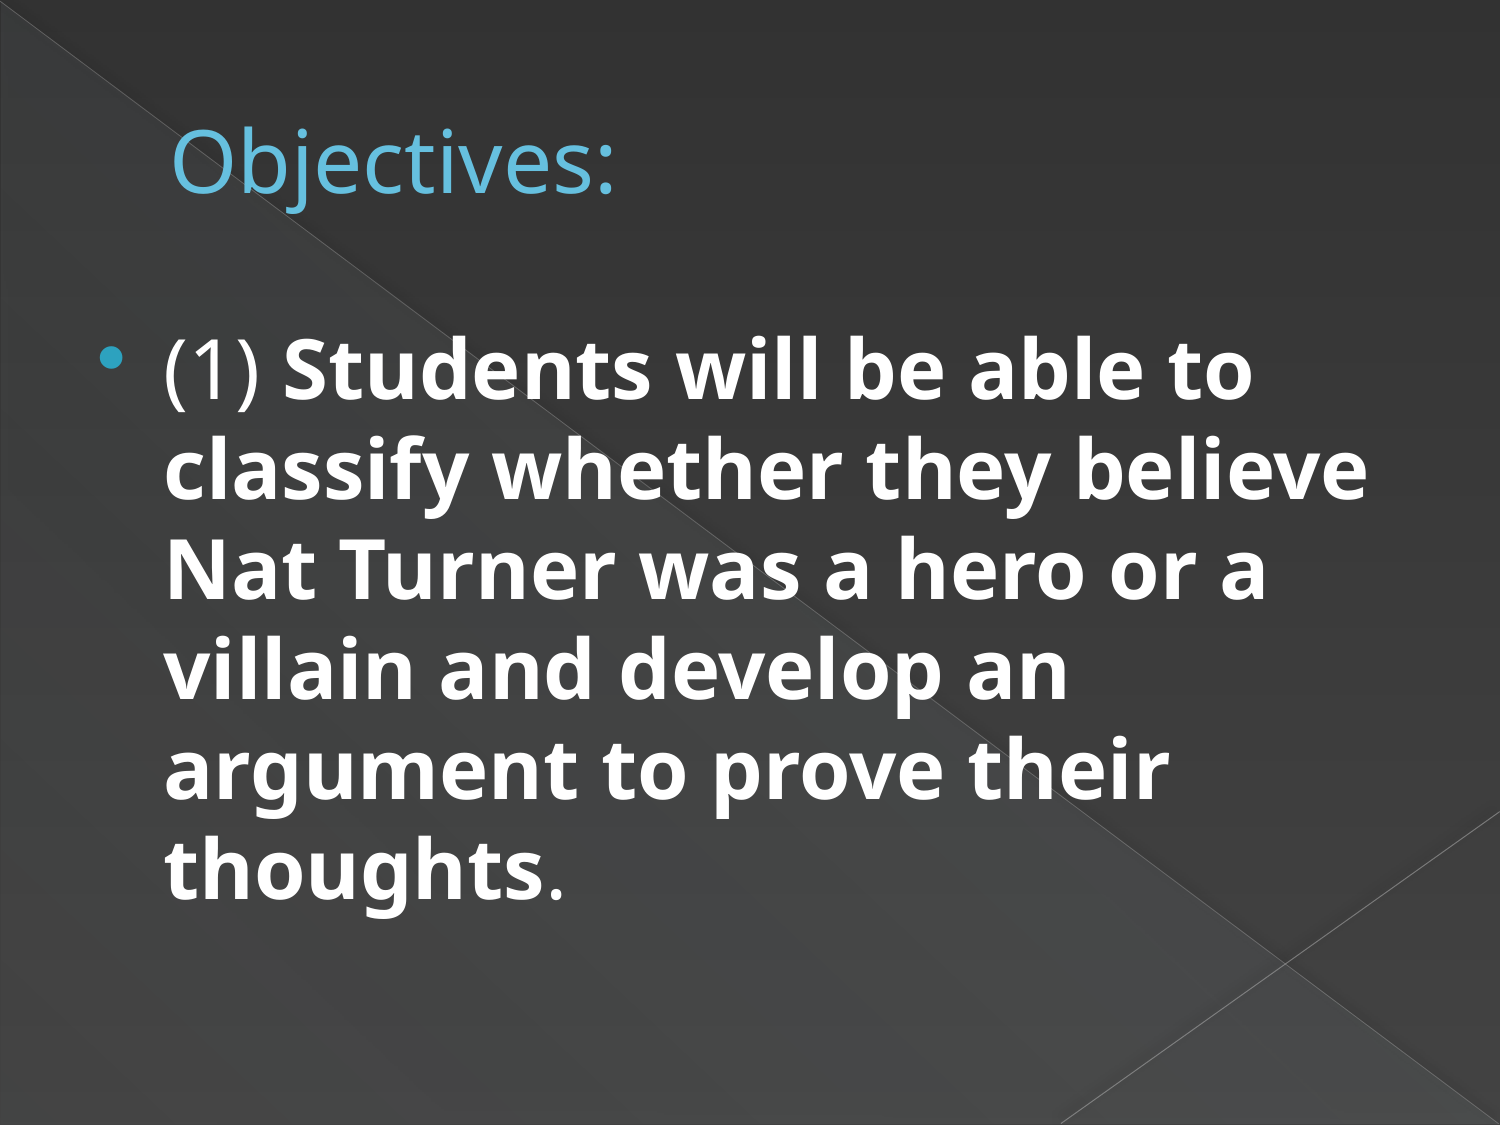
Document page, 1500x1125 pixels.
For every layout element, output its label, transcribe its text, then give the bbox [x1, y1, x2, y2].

list (1) Students will be able to classify whether they believe Nat Turner was a hero or a villain and develop an argument to prove their thoughts. [75, 308, 1425, 1059]
title Objectives: [75, 43, 1425, 274]
